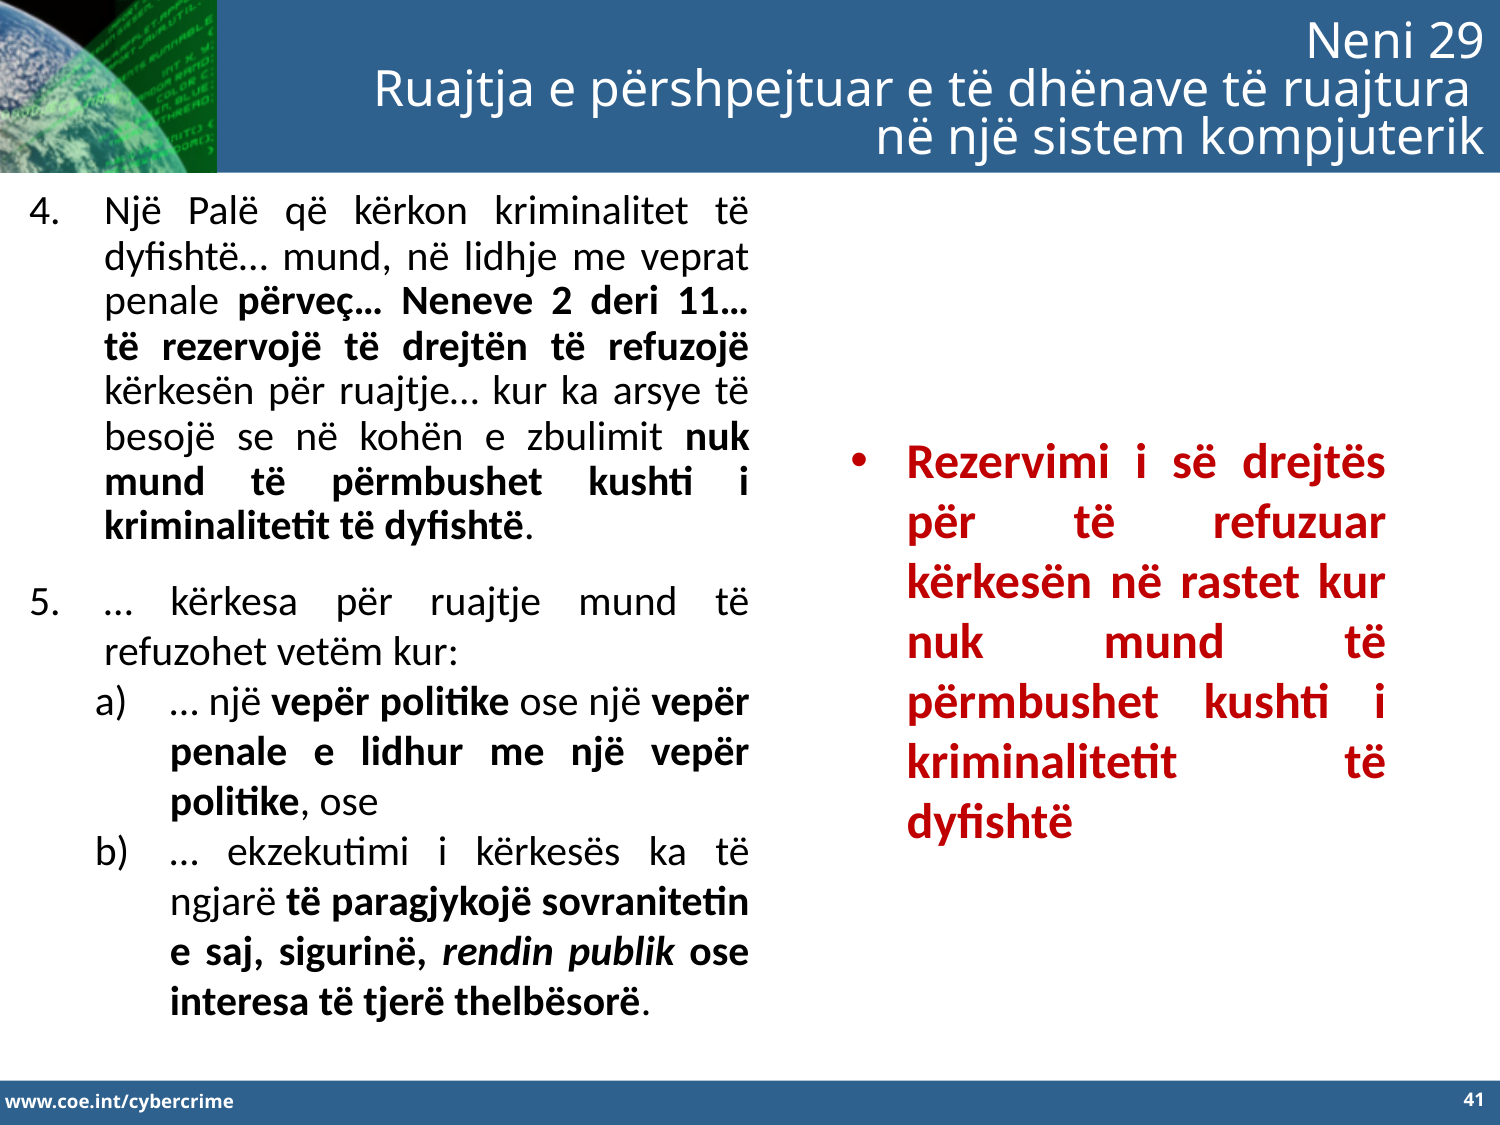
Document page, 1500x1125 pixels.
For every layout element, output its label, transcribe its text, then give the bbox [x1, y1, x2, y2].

text_box Rezervimi i së drejtës për të refuzuar kërkesën në rastet kur nuk mund të përmbushet kushti i kriminalitetit të dyfishtë [835, 421, 1402, 857]
text_box Një Palë që kërkon kriminalitet të dyfishtë… mund, në lidhje me veprat penale përveç… Neneve 2 deri 11… të rezervojë të drejtën të refuzojë kërkesën për ruajtje… kur ka arsye të besojë se në kohën e zbulimit nuk mund të përmbushet kushti i kriminalitetit të dyfishtë. … kërkesa për ruajtje mund të refuzohet vetëm kur: … një vepër politike ose një vepër penale e lidhur me një vepër politike, ose … ekzekutimi i kërkesës ka të ngjarë të paragjykojë sovranitetin e saj, sigurinë, rendin publik ose interesa të tjerë thelbësorë. [14, 181, 765, 1032]
picture [0, 1, 217, 173]
slide_number 41 [1149, 1079, 1500, 1125]
text_box Neni 29 Ruajtja e përshpejtuar e të dhënave të ruajtura në një sistem kompjuterik [324, 15, 1500, 168]
